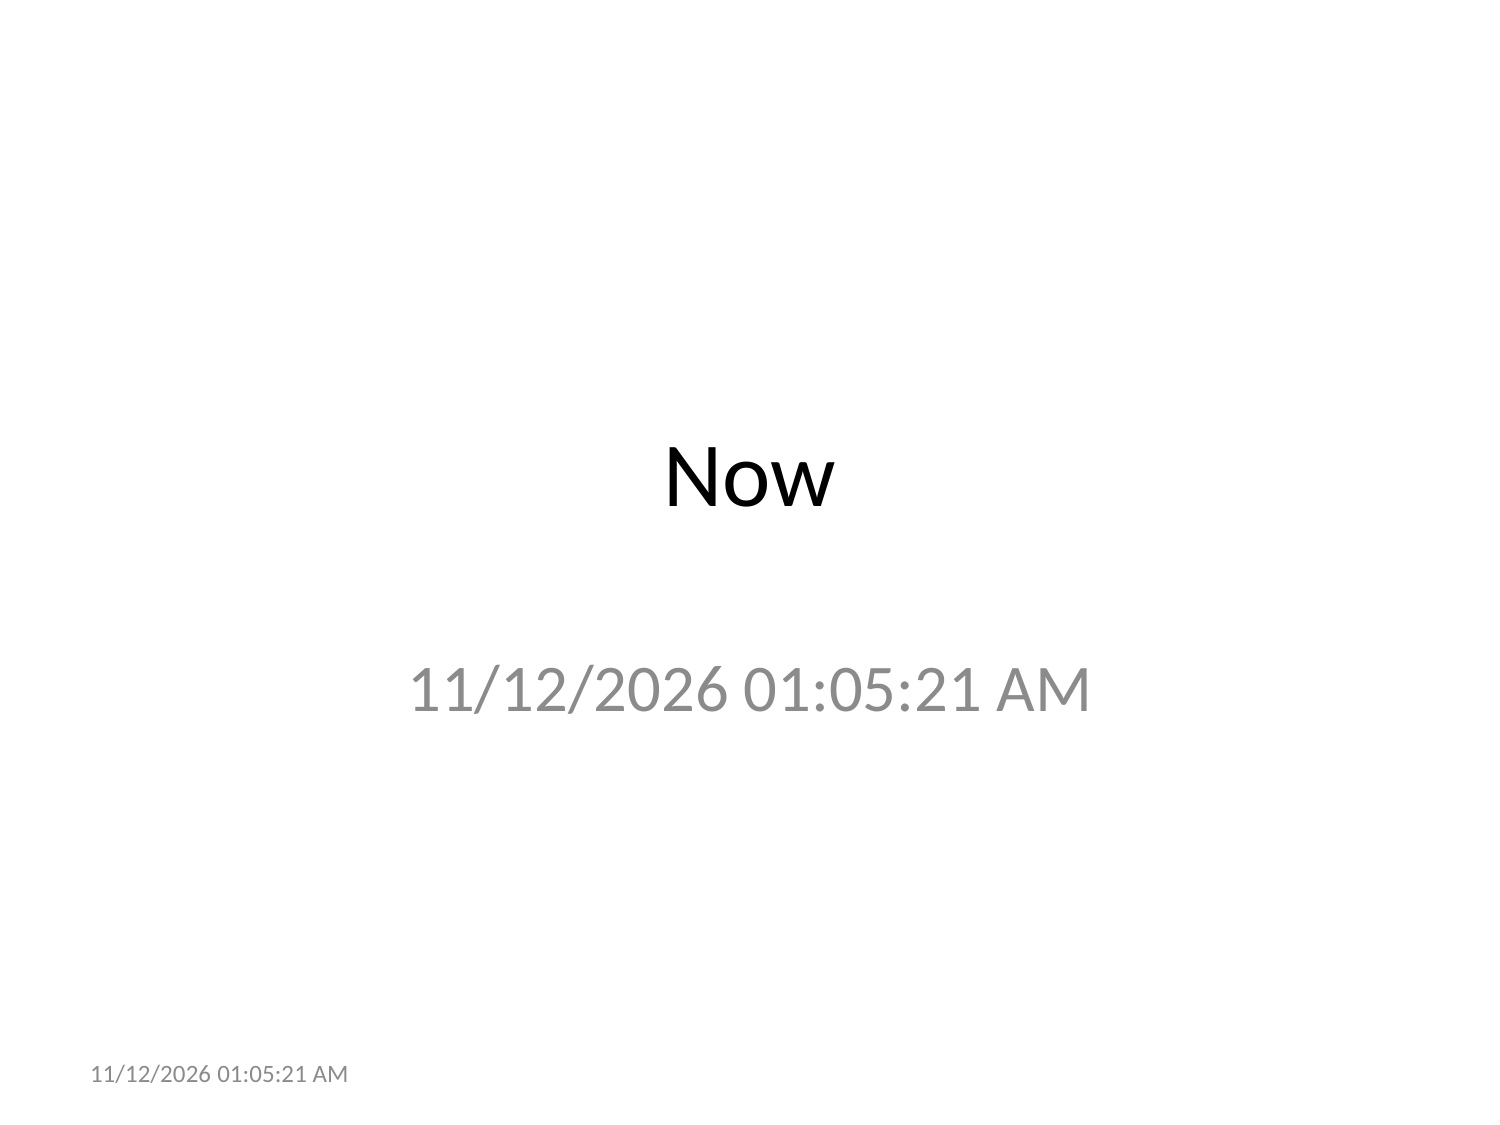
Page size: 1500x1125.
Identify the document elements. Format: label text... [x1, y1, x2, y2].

subtitle 2011-12-19 10:20:04 AM [225, 637, 1275, 925]
title Now [112, 349, 1388, 591]
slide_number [75, 1042, 425, 1103]
